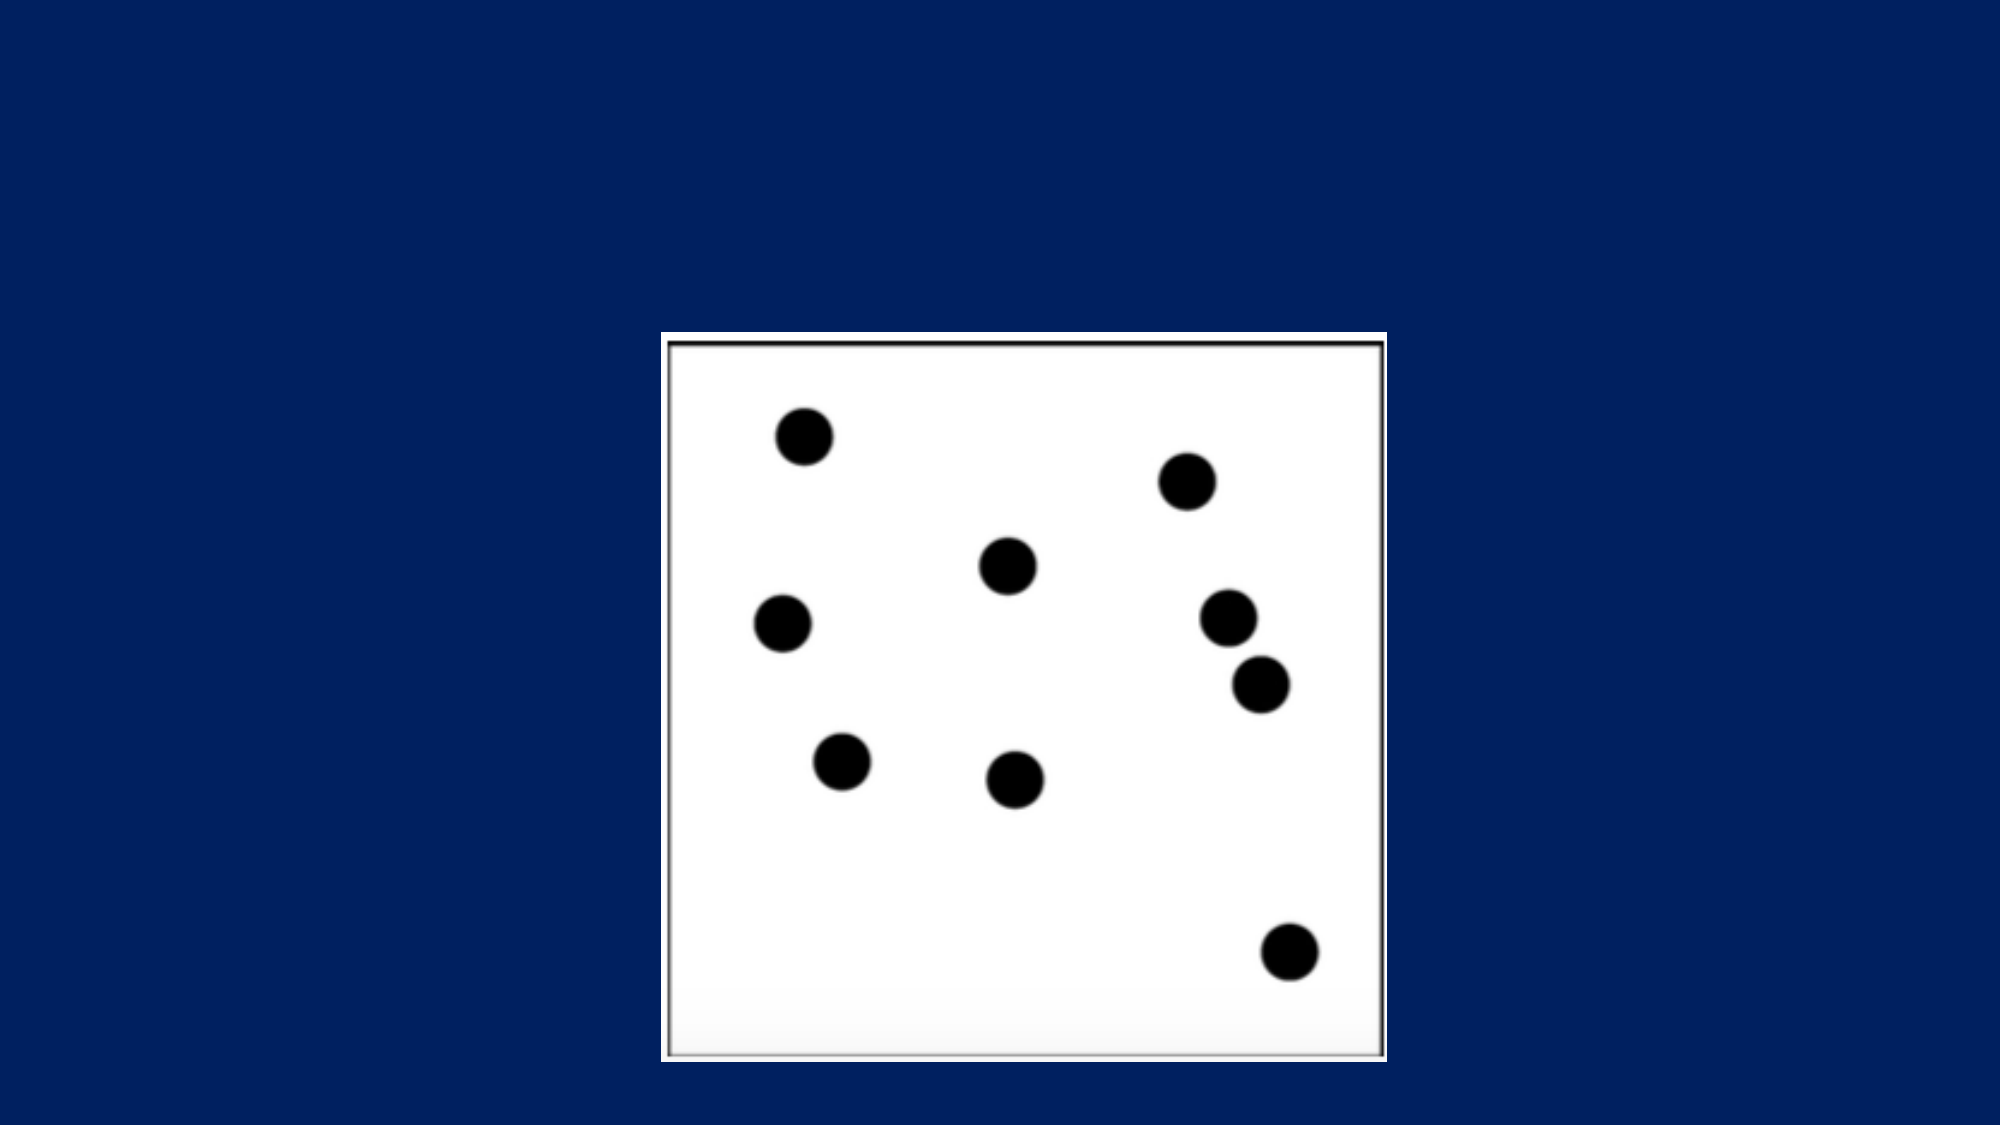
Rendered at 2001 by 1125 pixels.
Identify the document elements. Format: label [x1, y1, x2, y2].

picture [661, 332, 1387, 1062]
